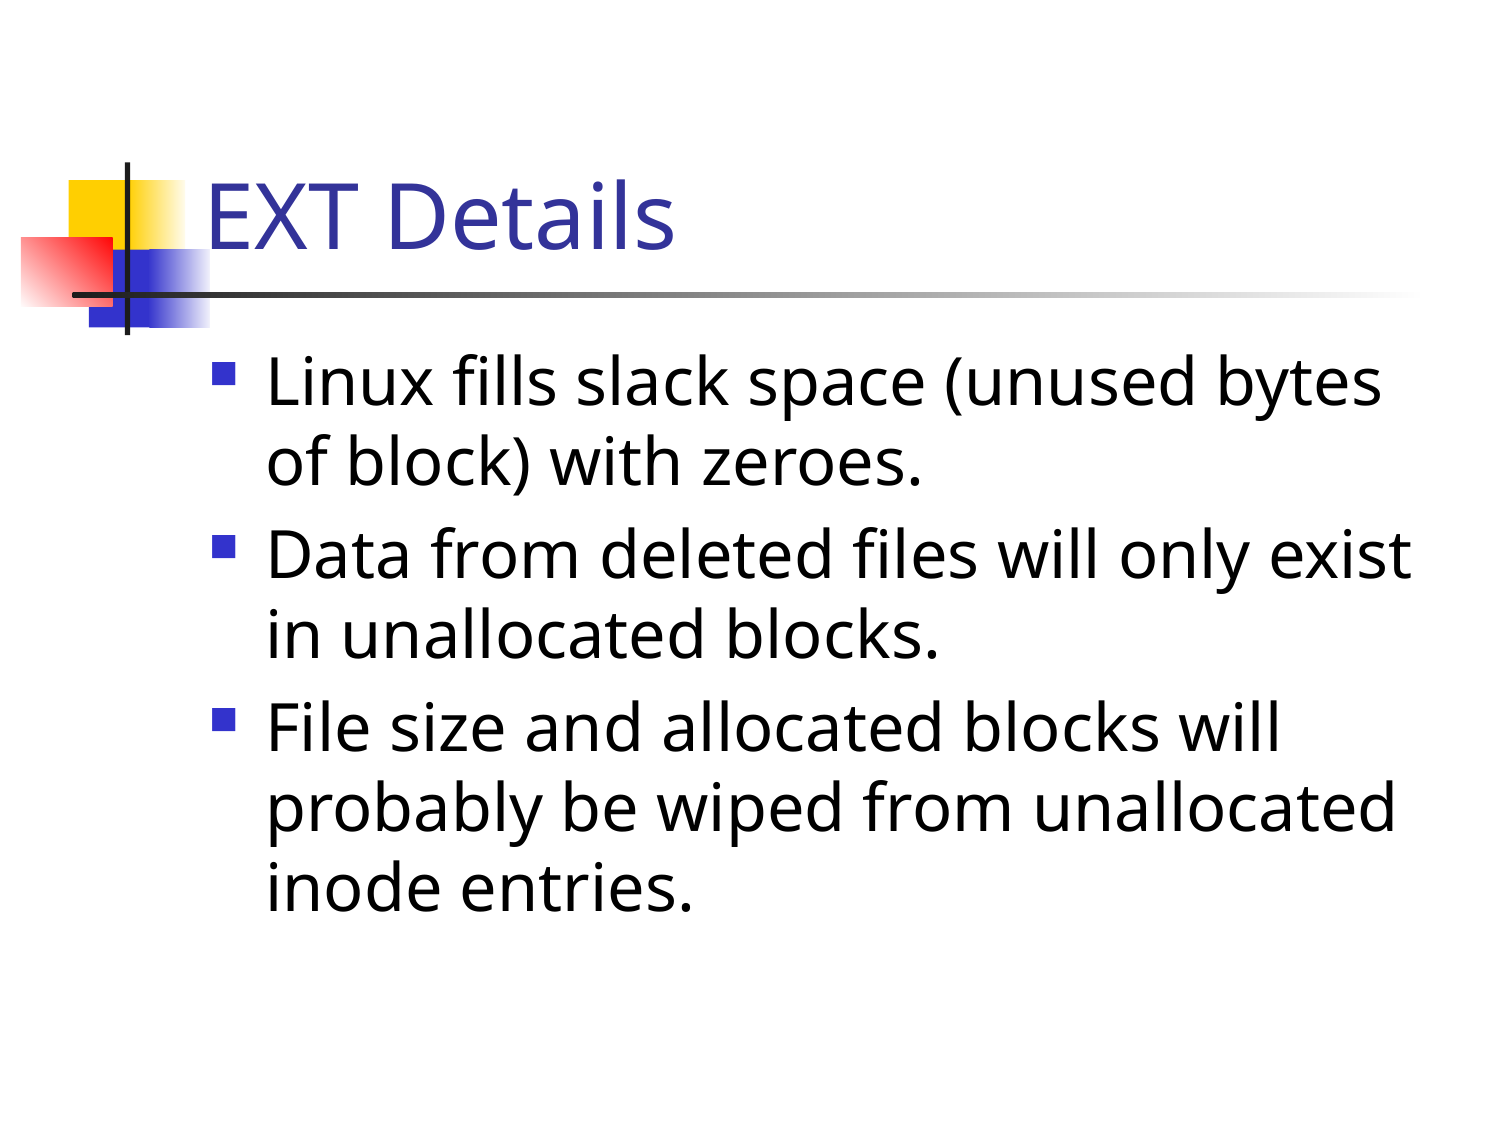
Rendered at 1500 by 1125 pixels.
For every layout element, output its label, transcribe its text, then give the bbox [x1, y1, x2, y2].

title EXT Details [188, 34, 1468, 276]
list Linux fills slack space (unused bytes of block) with zeroes. Data from deleted files will only exist in unallocated blocks. File size and allocated blocks will probably be wiped from unallocated inode entries. [193, 330, 1470, 1007]
